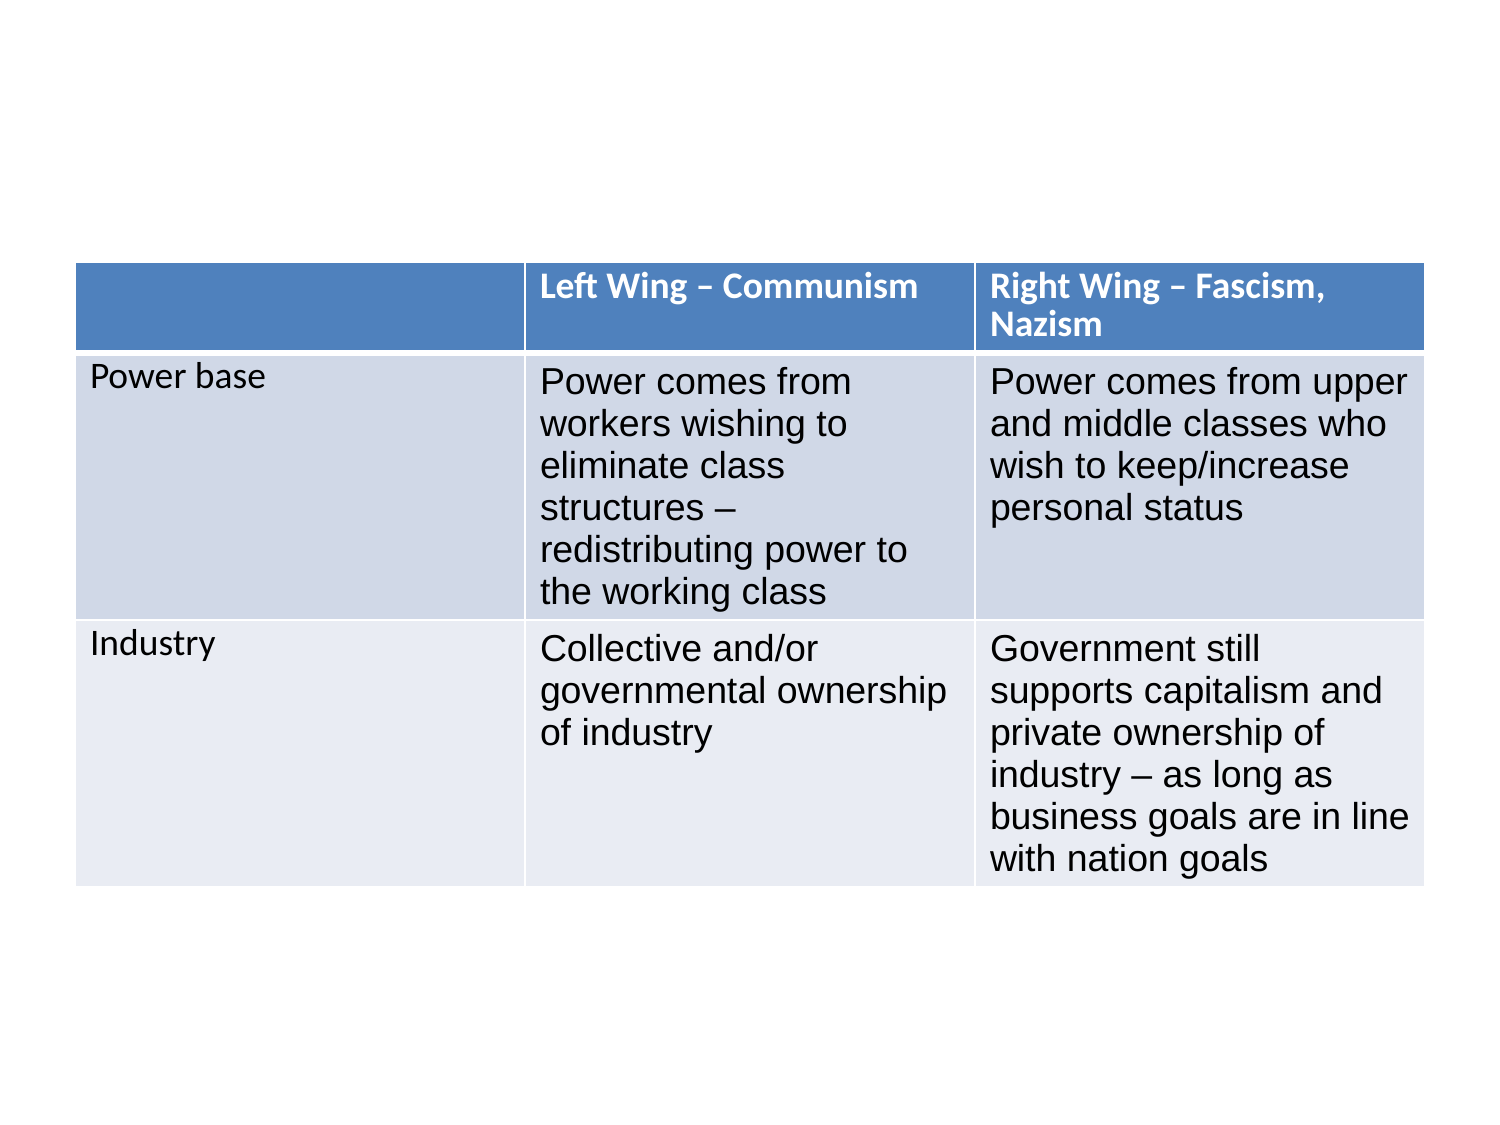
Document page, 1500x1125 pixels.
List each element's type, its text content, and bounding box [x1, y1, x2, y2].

table_cell Industry [76, 621, 524, 886]
table_cell Power comes from workers wishing to eliminate class structures – redistributing power to the working class [526, 356, 974, 619]
table_cell Government still supports capitalism and private ownership of industry – as long as business goals are in line with nation goals [976, 621, 1424, 886]
table_header [76, 263, 524, 350]
table_cell Collective and/or governmental ownership of industry [526, 621, 974, 886]
table_cell Power comes from upper and middle classes who wish to keep/increase personal status [976, 356, 1424, 619]
table_cell Power base [76, 356, 524, 619]
table_header Right Wing – Fascism, Nazism [976, 263, 1424, 350]
table_header Left Wing – Communism [526, 263, 974, 350]
